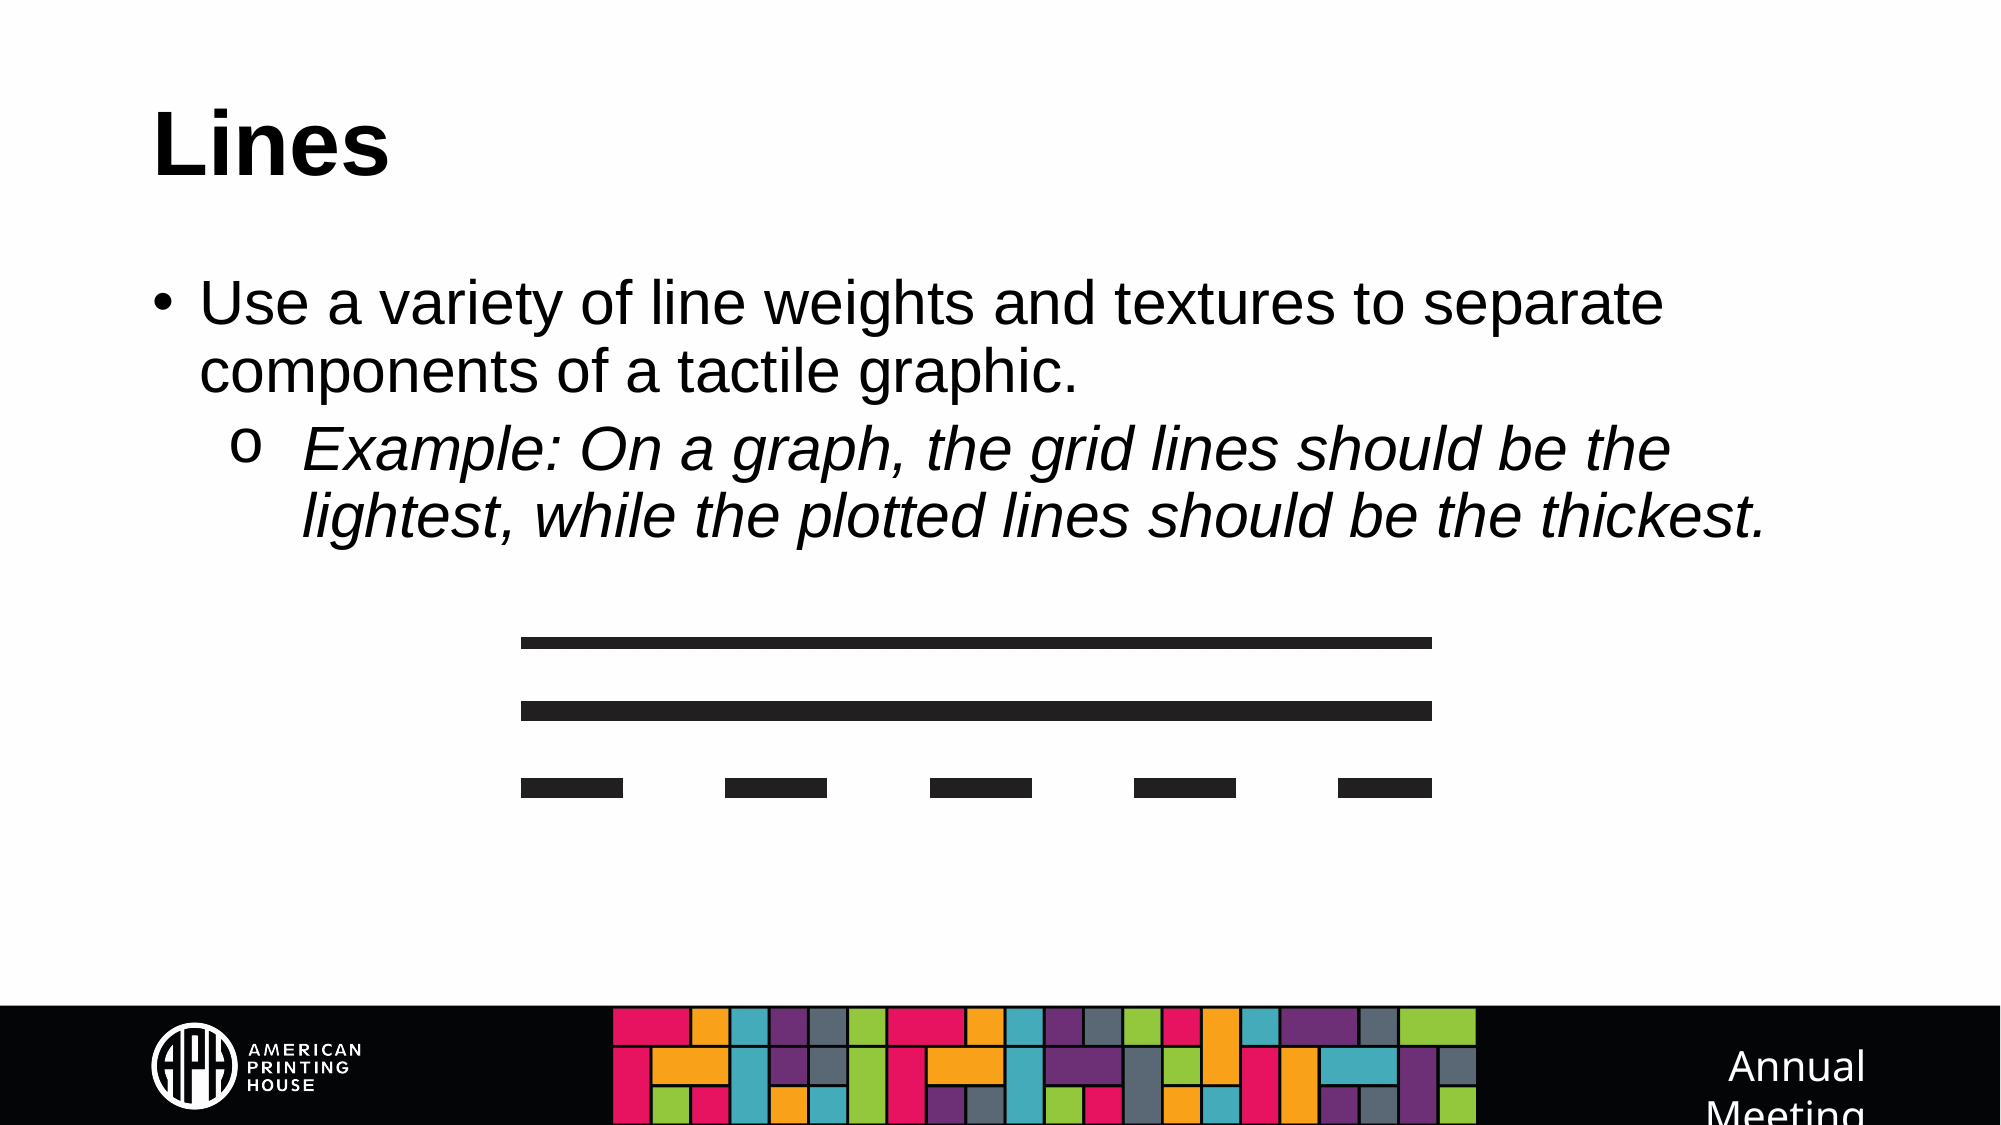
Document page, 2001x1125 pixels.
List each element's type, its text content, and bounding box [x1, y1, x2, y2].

picture [1727, 1107, 1734, 1125]
picture [1711, 1105, 1719, 1125]
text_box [518, 634, 1435, 801]
picture [1748, 1111, 1760, 1118]
title Lines [137, 59, 1863, 232]
picture [1821, 1111, 1833, 1125]
picture [1771, 1111, 1783, 1118]
picture [0, 0, 2001, 1125]
list Use a variety of line weights and textures to separate components of a tactile graphic. Example: On a graph, the grid lines should be the lightest, while the plotted lines should be the thickest. [137, 263, 1863, 563]
picture [1846, 1111, 1858, 1125]
